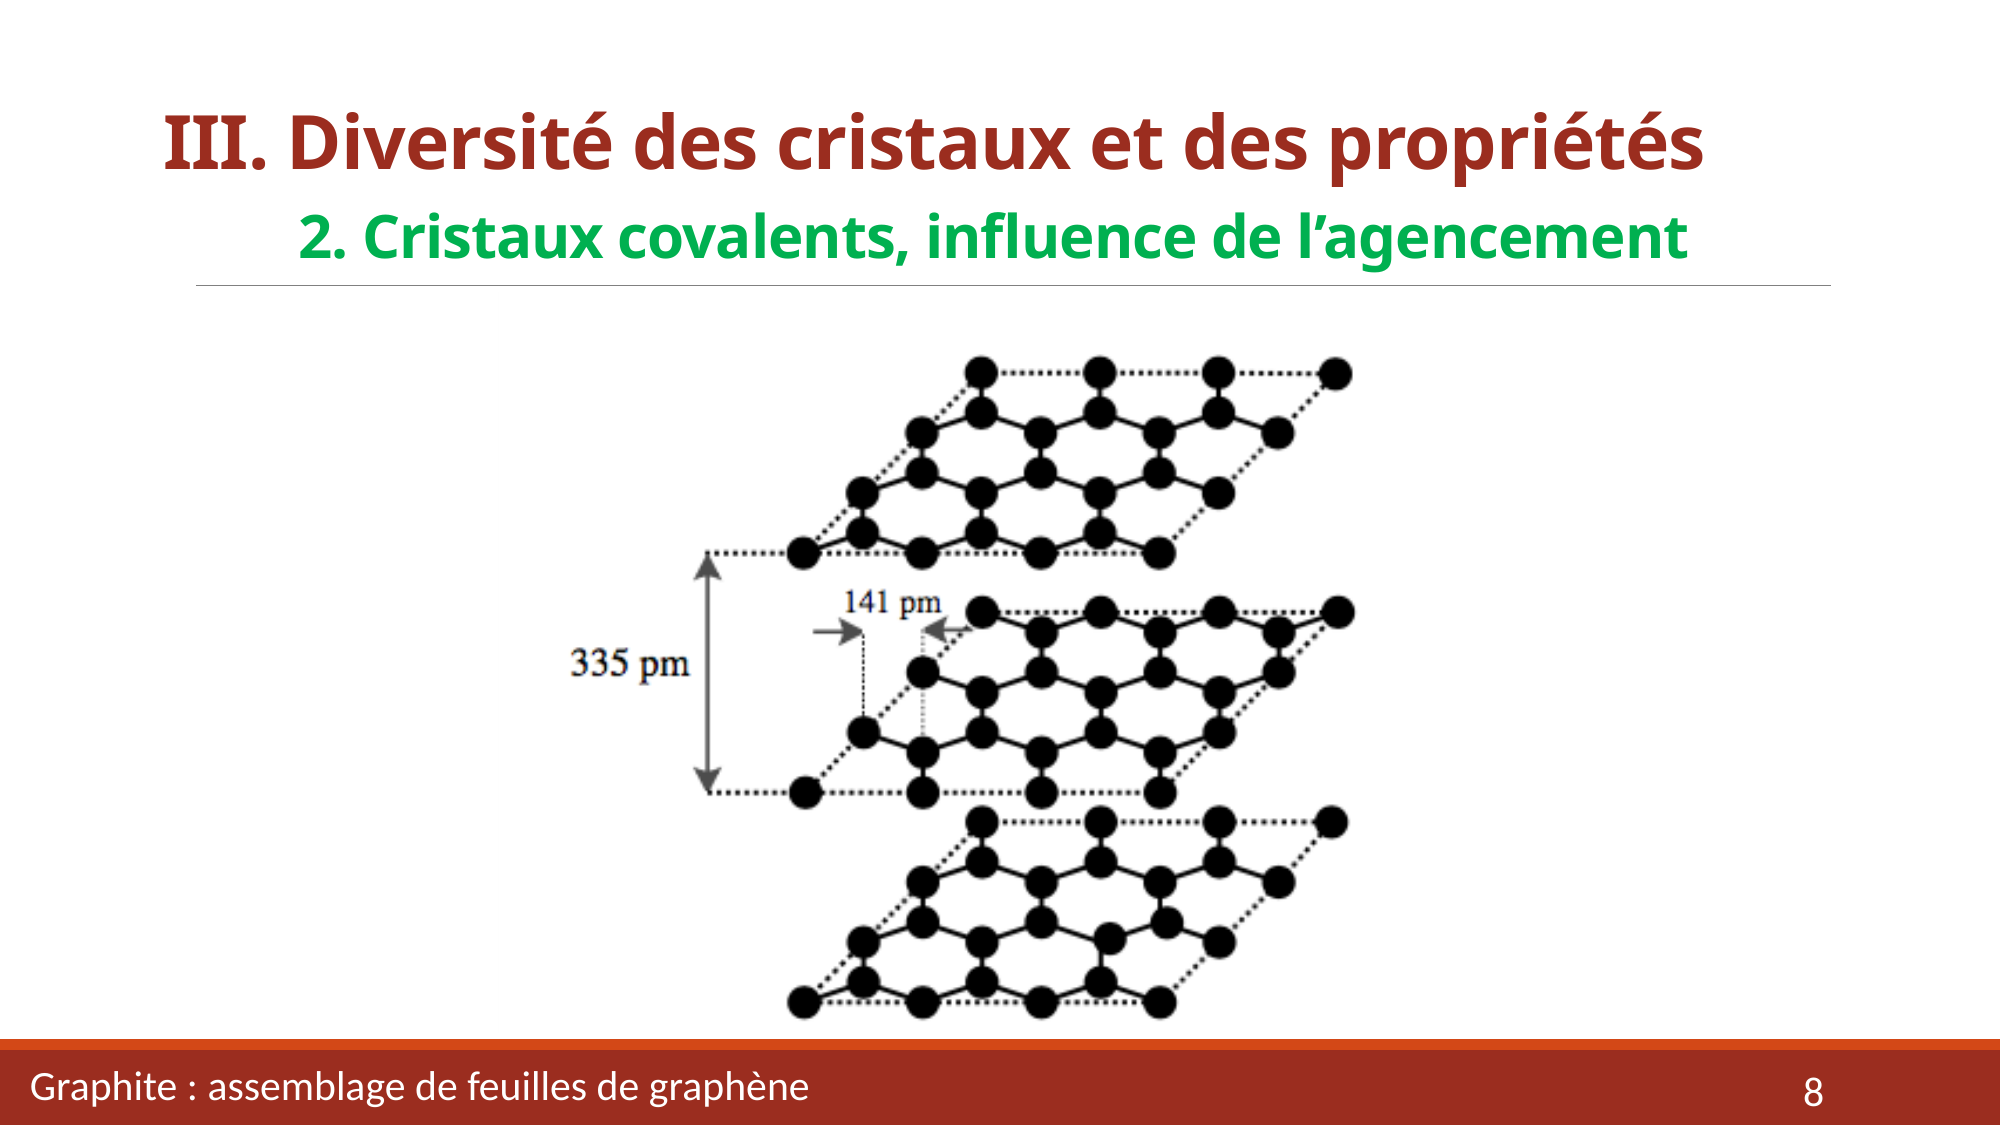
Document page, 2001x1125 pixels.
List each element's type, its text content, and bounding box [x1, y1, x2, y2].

picture [497, 292, 1503, 1034]
title III. Diversité des cristaux et des propriétés 2. Cristaux covalents, influence de l’agencement [148, 46, 1891, 284]
text_box Graphite : assemblage de feuilles de graphène [0, 1056, 2000, 1125]
